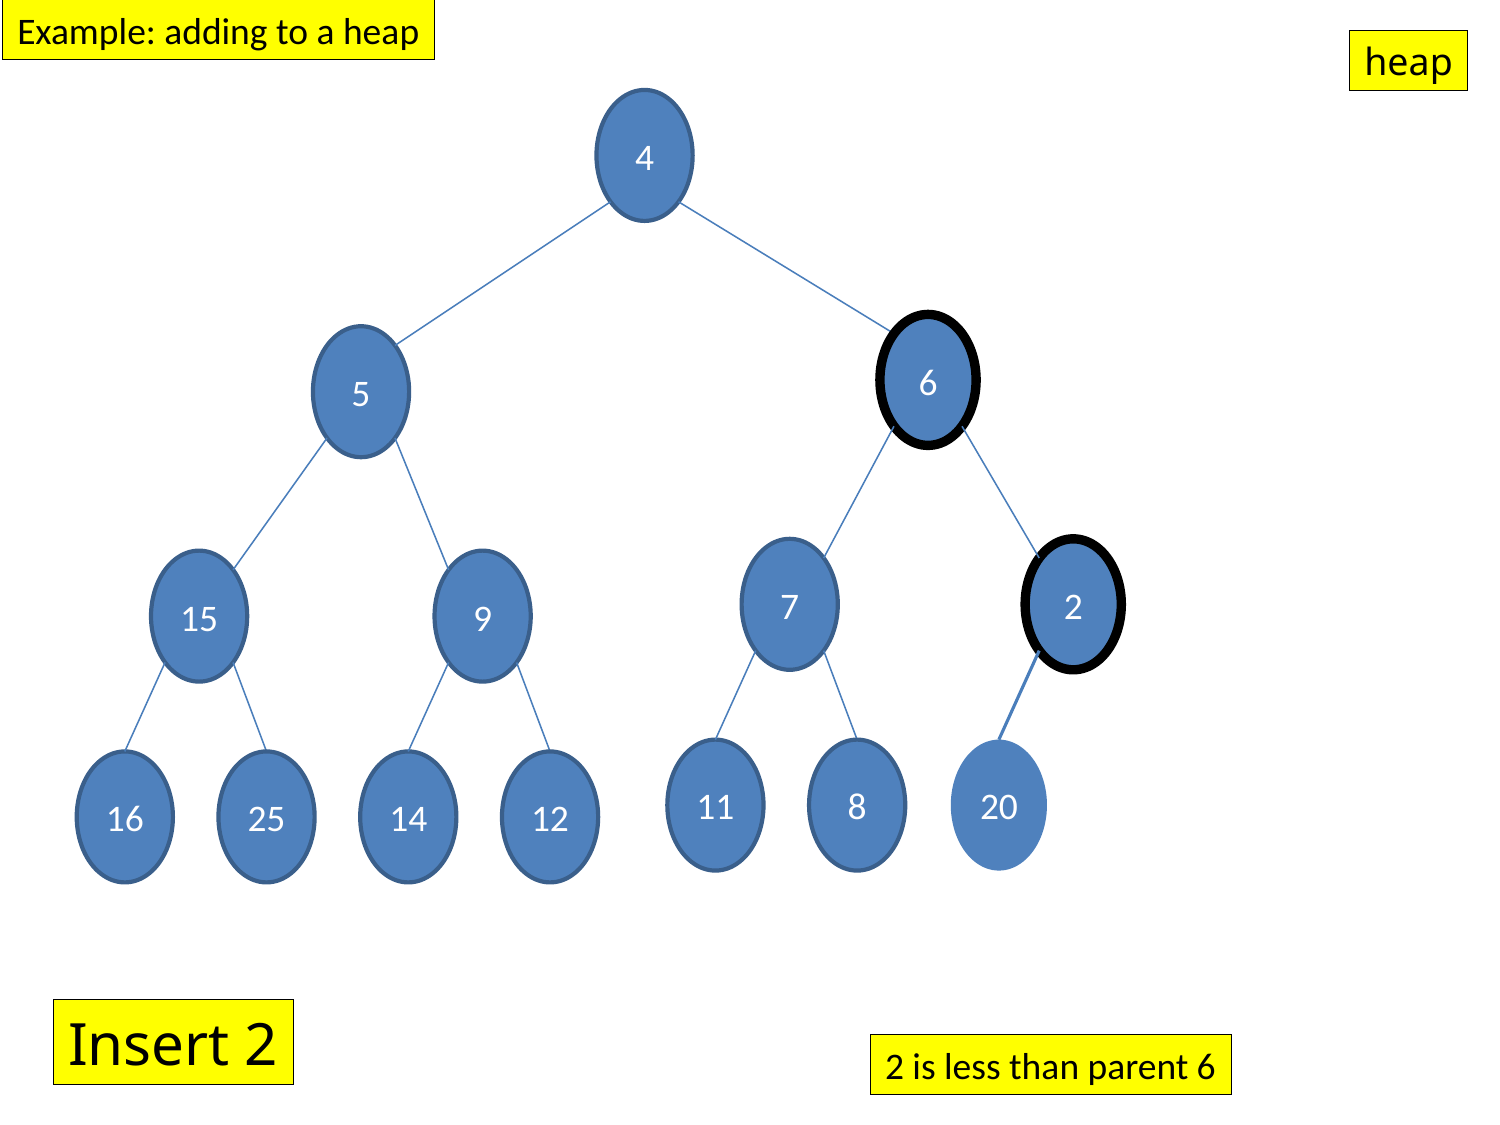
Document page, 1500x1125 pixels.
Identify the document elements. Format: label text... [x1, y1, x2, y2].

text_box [950, 538, 1122, 871]
text_box 6 [877, 312, 979, 448]
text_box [961, 425, 1040, 559]
text_box 5 [310, 324, 412, 460]
text_box 2 is less than parent 6 [870, 1034, 1232, 1095]
text_box heap [1349, 30, 1468, 91]
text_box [232, 437, 328, 571]
text_box Example: adding to a heap [2, 0, 435, 60]
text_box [666, 538, 906, 871]
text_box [359, 550, 599, 883]
text_box 4 [594, 87, 695, 224]
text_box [394, 437, 449, 571]
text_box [678, 201, 895, 334]
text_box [394, 201, 611, 346]
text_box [823, 425, 895, 559]
text_box Insert 2 [53, 999, 294, 1085]
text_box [76, 550, 315, 883]
